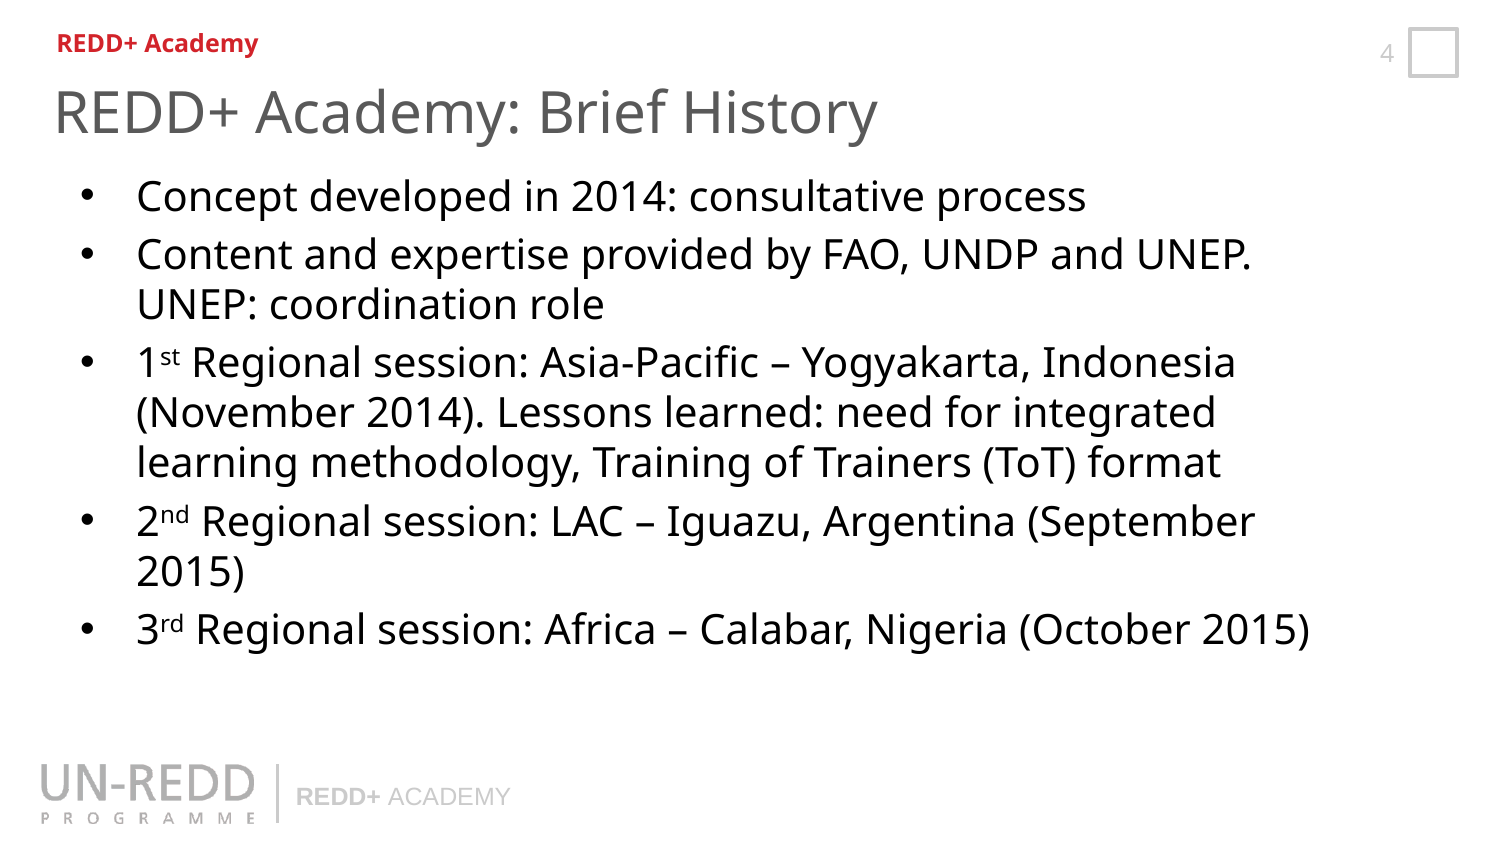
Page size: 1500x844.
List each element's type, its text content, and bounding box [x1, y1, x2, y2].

picture [41, 764, 254, 824]
list Concept developed in 2014: consultative process Content and expertise provided by FAO, UNDP and UNEP. UNEP: coordination role 1st Regional session: Asia-Pacific – Yogyakarta, Indonesia (November 2014). Lessons learned: need for integrated learning methodology, Training of Trainers (ToT) format 2nd Regional session: LAC – Iguazu, Argentina (September 2015) 3rd Regional session: Africa – Calabar, Nigeria (October 2015) [64, 161, 1388, 706]
list REDD+ Academy [41, 20, 821, 68]
list REDD+ Academy: Brief History [38, 67, 1294, 186]
